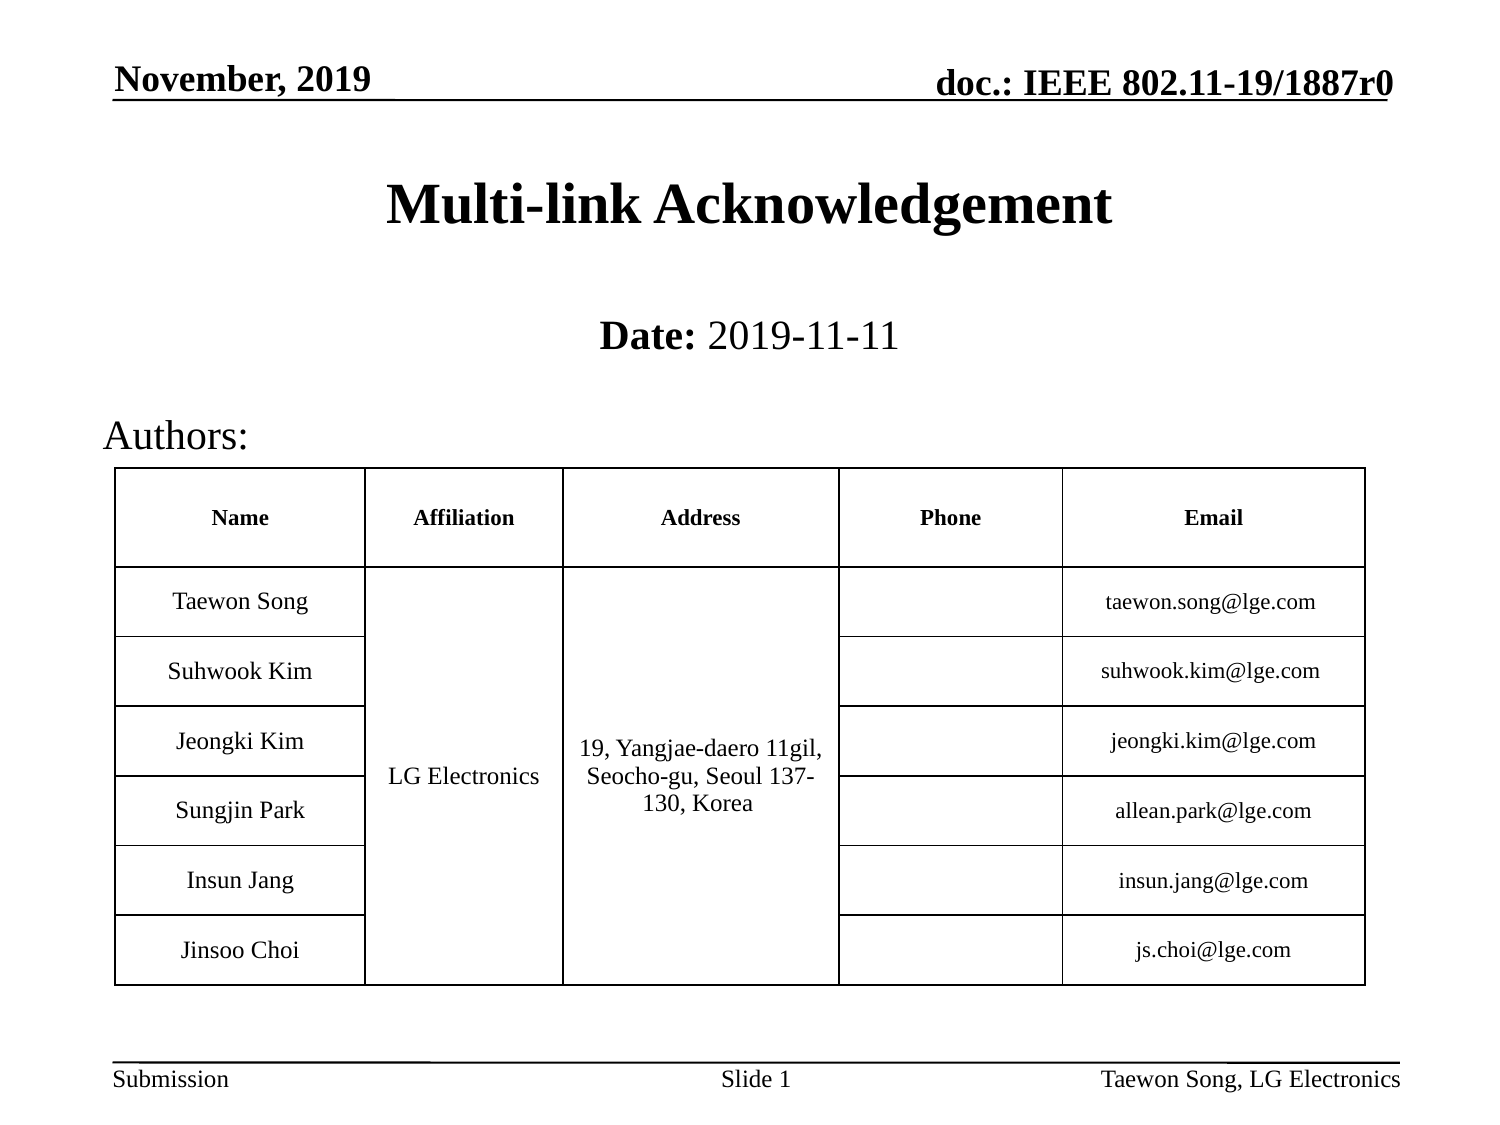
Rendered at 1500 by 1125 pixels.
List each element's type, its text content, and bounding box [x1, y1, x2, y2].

table_cell allean.park@lge.com [1063, 777, 1364, 845]
table_header Phone [840, 469, 1062, 566]
table_cell [840, 777, 1062, 845]
table_cell insun.jang@lge.com [1063, 846, 1364, 914]
table_header Name [116, 469, 364, 566]
table_cell Insun Jang [116, 846, 364, 914]
table_cell suhwook.kim@lge.com [1063, 637, 1364, 705]
text_box Date: 2019-11-11 [112, 300, 1388, 366]
footer Taewon Song, LG Electronics [878, 1061, 1402, 1093]
table_cell [840, 846, 1062, 914]
table_header Address [564, 469, 838, 566]
table_cell Sungjin Park [116, 777, 364, 845]
table_header Affiliation [366, 469, 562, 566]
table_cell 19, Yangjae-daero 11gil, Seocho-gu, Seoul 137-130, Korea [564, 568, 838, 984]
table_cell [840, 568, 1062, 636]
table_cell [840, 637, 1062, 705]
table_cell [840, 707, 1062, 775]
text_box Authors: [87, 400, 325, 463]
title Multi-link Acknowledgement [88, 112, 1412, 288]
slide_number Slide 1 [712, 1061, 800, 1123]
table_cell jeongki.kim@lge.com [1063, 707, 1364, 775]
table_cell Jeongki Kim [116, 707, 364, 775]
table_cell Suhwook Kim [116, 637, 364, 705]
table_cell Taewon Song [116, 568, 364, 636]
table_cell [840, 916, 1062, 984]
table_cell js.choi@lge.com [1063, 916, 1364, 984]
table_header Email [1063, 469, 1364, 566]
table_cell taewon.song@lge.com [1063, 568, 1364, 636]
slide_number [114, 54, 423, 100]
table_cell LG Electronics [366, 568, 562, 984]
table_cell Jinsoo Choi [116, 916, 364, 984]
